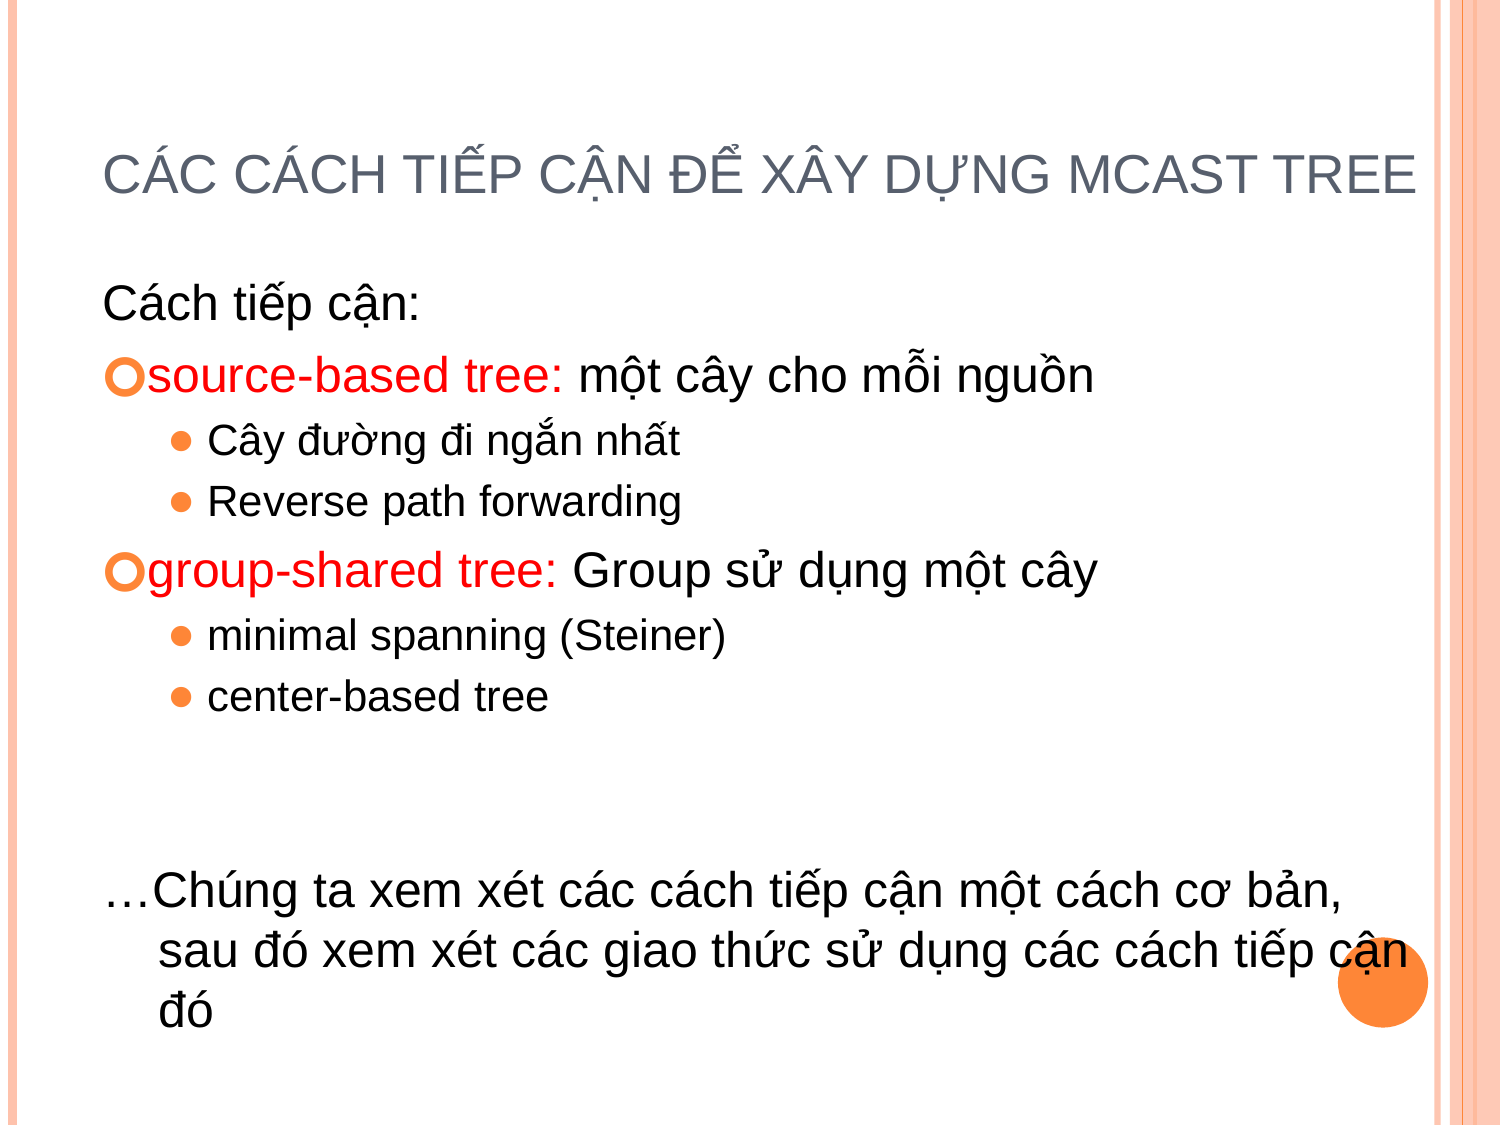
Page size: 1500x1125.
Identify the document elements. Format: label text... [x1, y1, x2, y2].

text_box …Chúng ta xem xét các cách tiếp cận một cách cơ bản, sau đó xem xét các giao thức sử dụng các cách tiếp cận đó [87, 849, 1450, 1075]
title Các cách tiếp cận để xây dựng mcast tree [87, 99, 1438, 213]
list Cách tiếp cận: source-based tree: một cây cho mỗi nguồn Cây đường đi ngắn nhất Reverse path forwarding group-shared tree: Group sử dụng một cây minimal spanning (Steiner) center-based tree [87, 262, 1363, 763]
